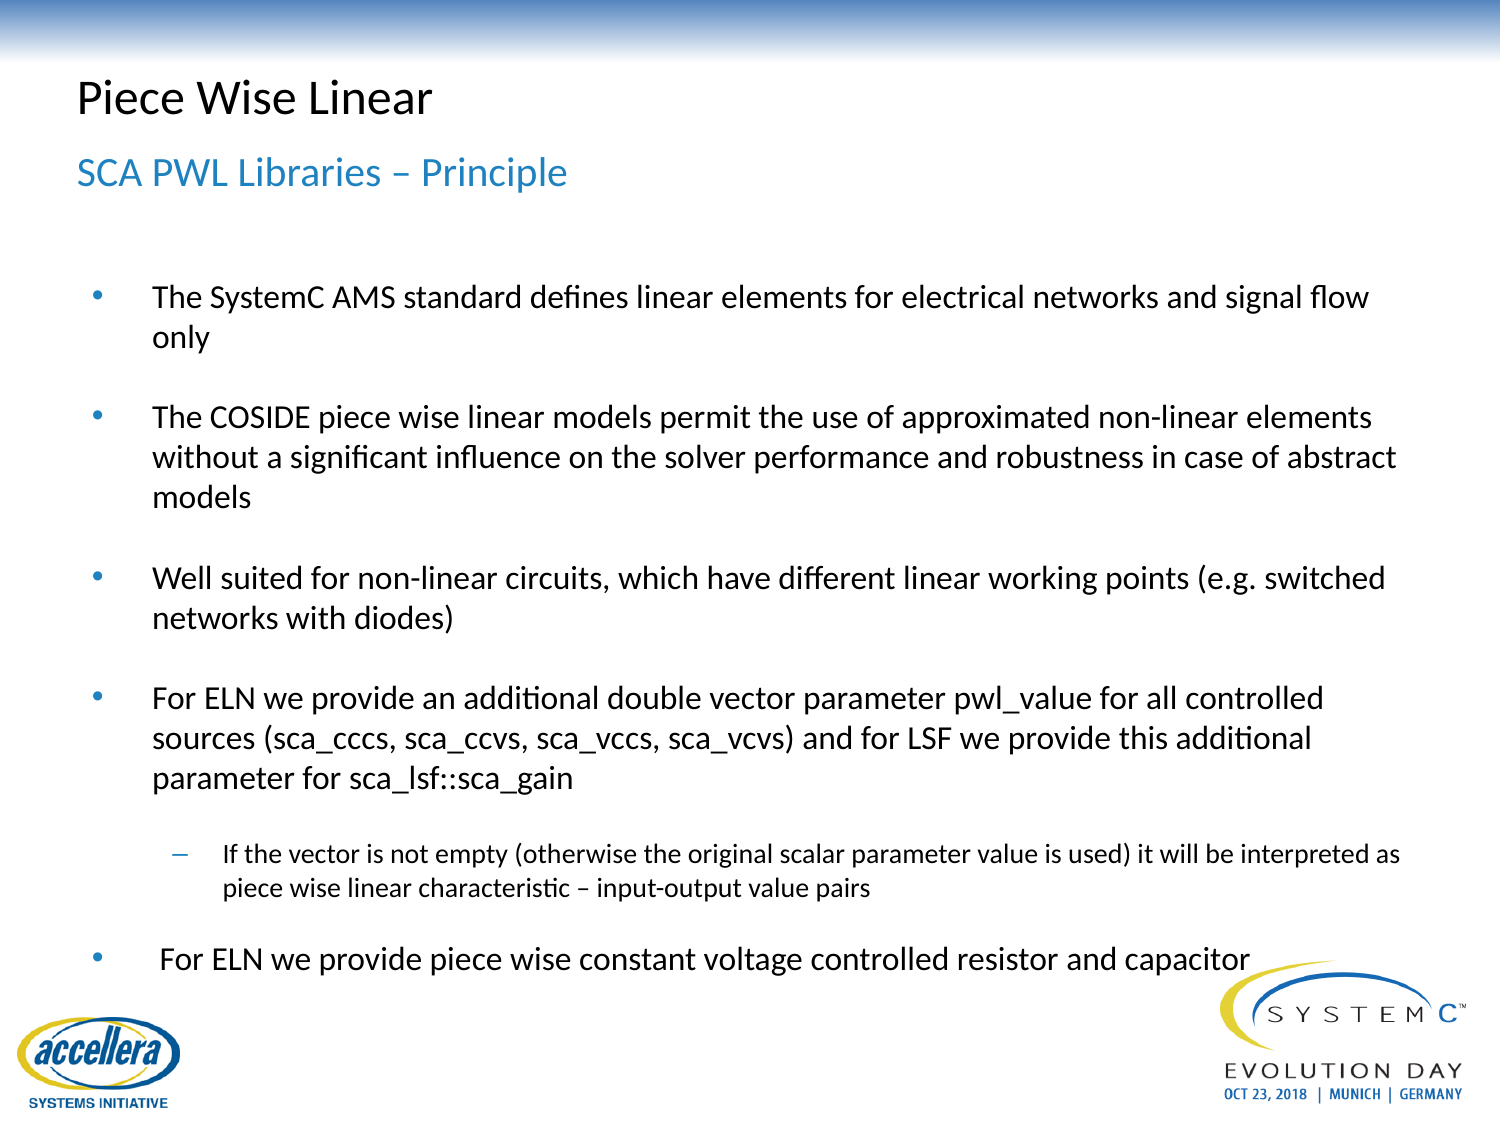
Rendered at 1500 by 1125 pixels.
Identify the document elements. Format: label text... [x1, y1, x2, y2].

list The SystemC AMS standard defines linear elements for electrical networks and signal flow only The COSIDE piece wise linear models permit the use of approximated non-linear elements without a significant influence on the solver performance and robustness in case of abstract models Well suited for non-linear circuits, which have different linear working points (e.g. switched networks with diodes) For ELN we provide an additional double vector parameter pwl_value for all controlled sources (sca_cccs, sca_ccvs, sca_vccs, sca_vcvs) and for LSF we provide this additional parameter for sca_lsf::sca_gain If the vector is not empty (otherwise the original scalar parameter value is used) it will be interpreted as piece wise linear characteristic – input-output value pairs For ELN we provide piece wise constant voltage controlled resistor and capacitor [76, 267, 1424, 994]
list SCA PWL Libraries – Principle [76, 134, 1424, 206]
picture [17, 1017, 180, 1108]
title Piece Wise Linear [76, 59, 1424, 131]
picture [1211, 957, 1474, 1111]
